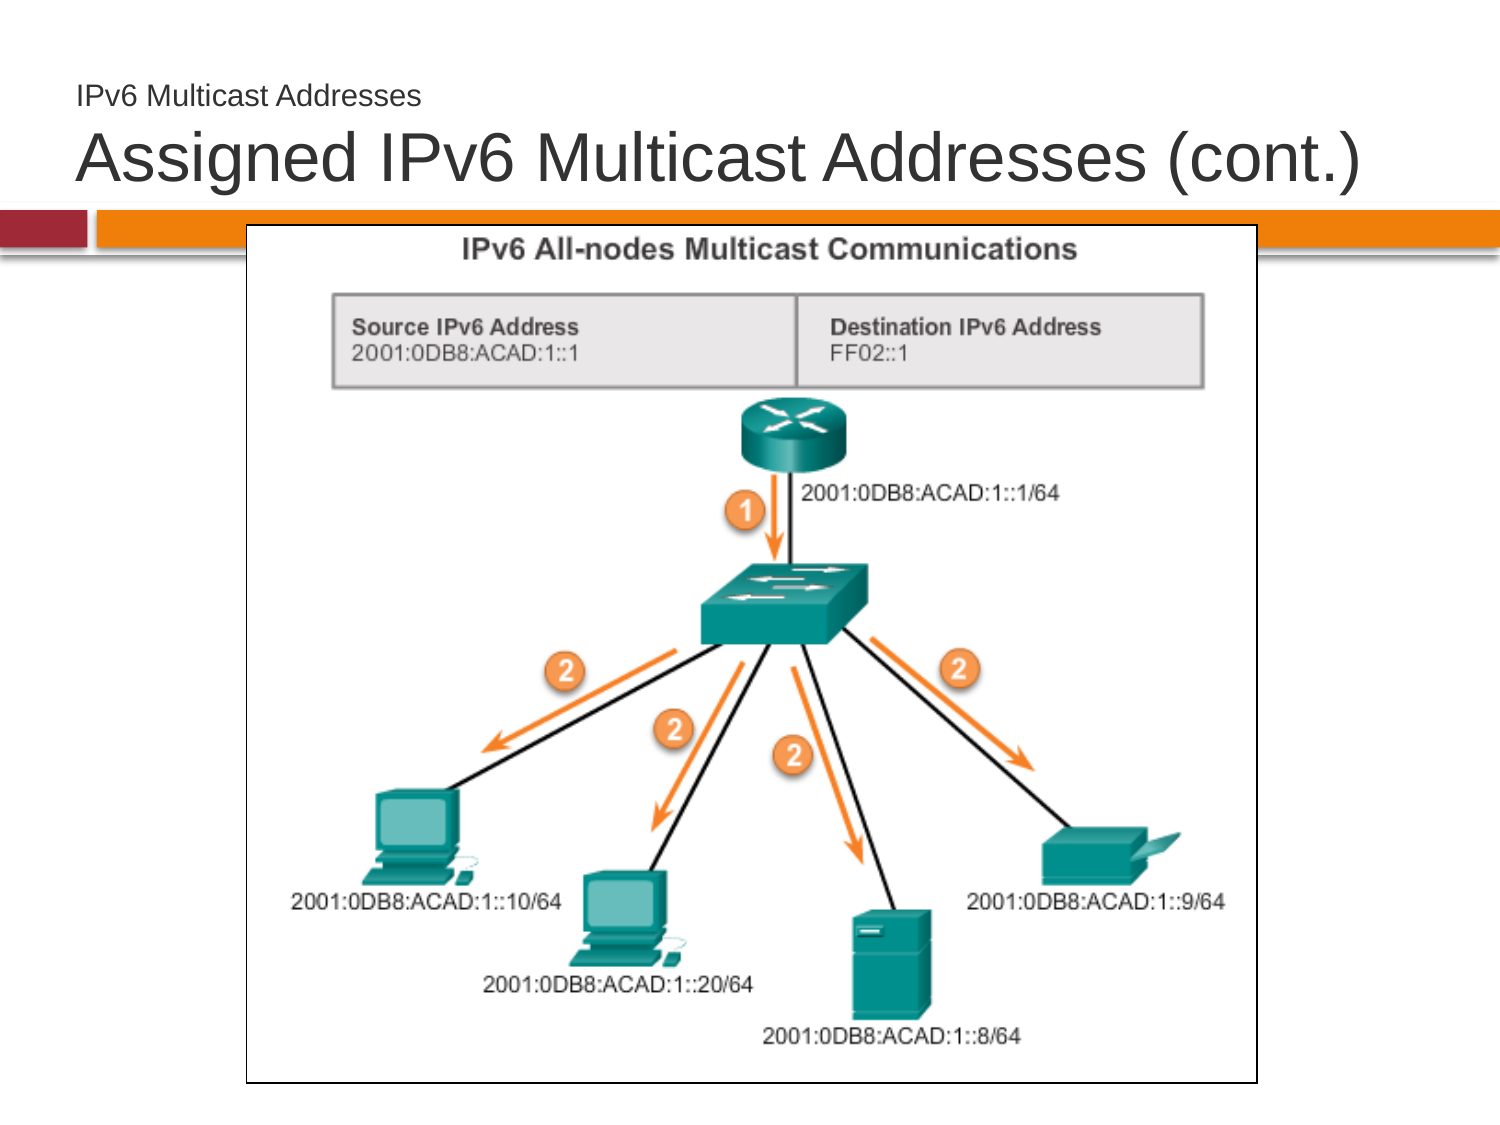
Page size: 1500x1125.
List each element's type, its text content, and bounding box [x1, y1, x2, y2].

picture [247, 225, 1257, 1083]
title IPv6 Multicast Addresses Assigned IPv6 Multicast Addresses (cont.) [61, 66, 1500, 204]
